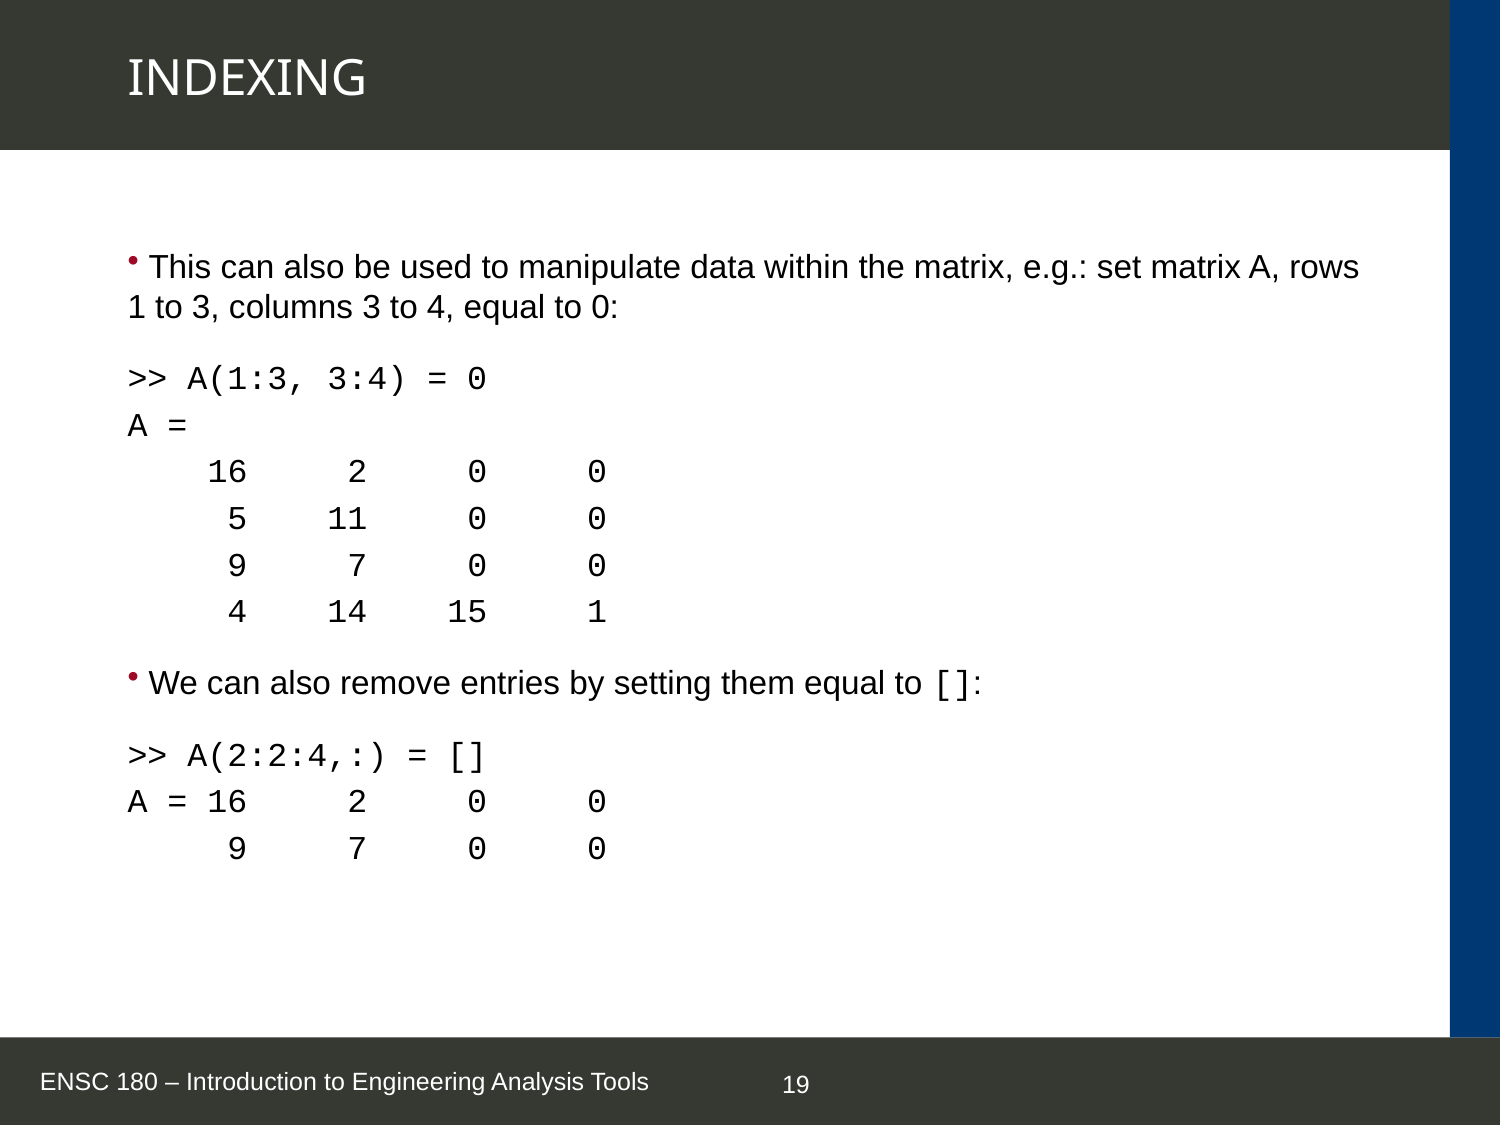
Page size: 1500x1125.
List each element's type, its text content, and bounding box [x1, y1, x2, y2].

title INDEXING [112, 37, 1450, 138]
list This can also be used to manipulate data within the matrix, e.g.: set matrix A, rows 1 to 3, columns 3 to 4, equal to 0: >> A(1:3, 3:4) = 0 A = 16 2 0 0 5 11 0 0 9 7 0 0 4 14 15 1 We can also remove entries by setting them equal to []: >> A(2:2:4,:) = [] A = 16 2 0 0 9 7 0 0 [112, 237, 1388, 1029]
footer ENSC 180 – Introduction to Engineering Analysis Tools [24, 1057, 740, 1113]
